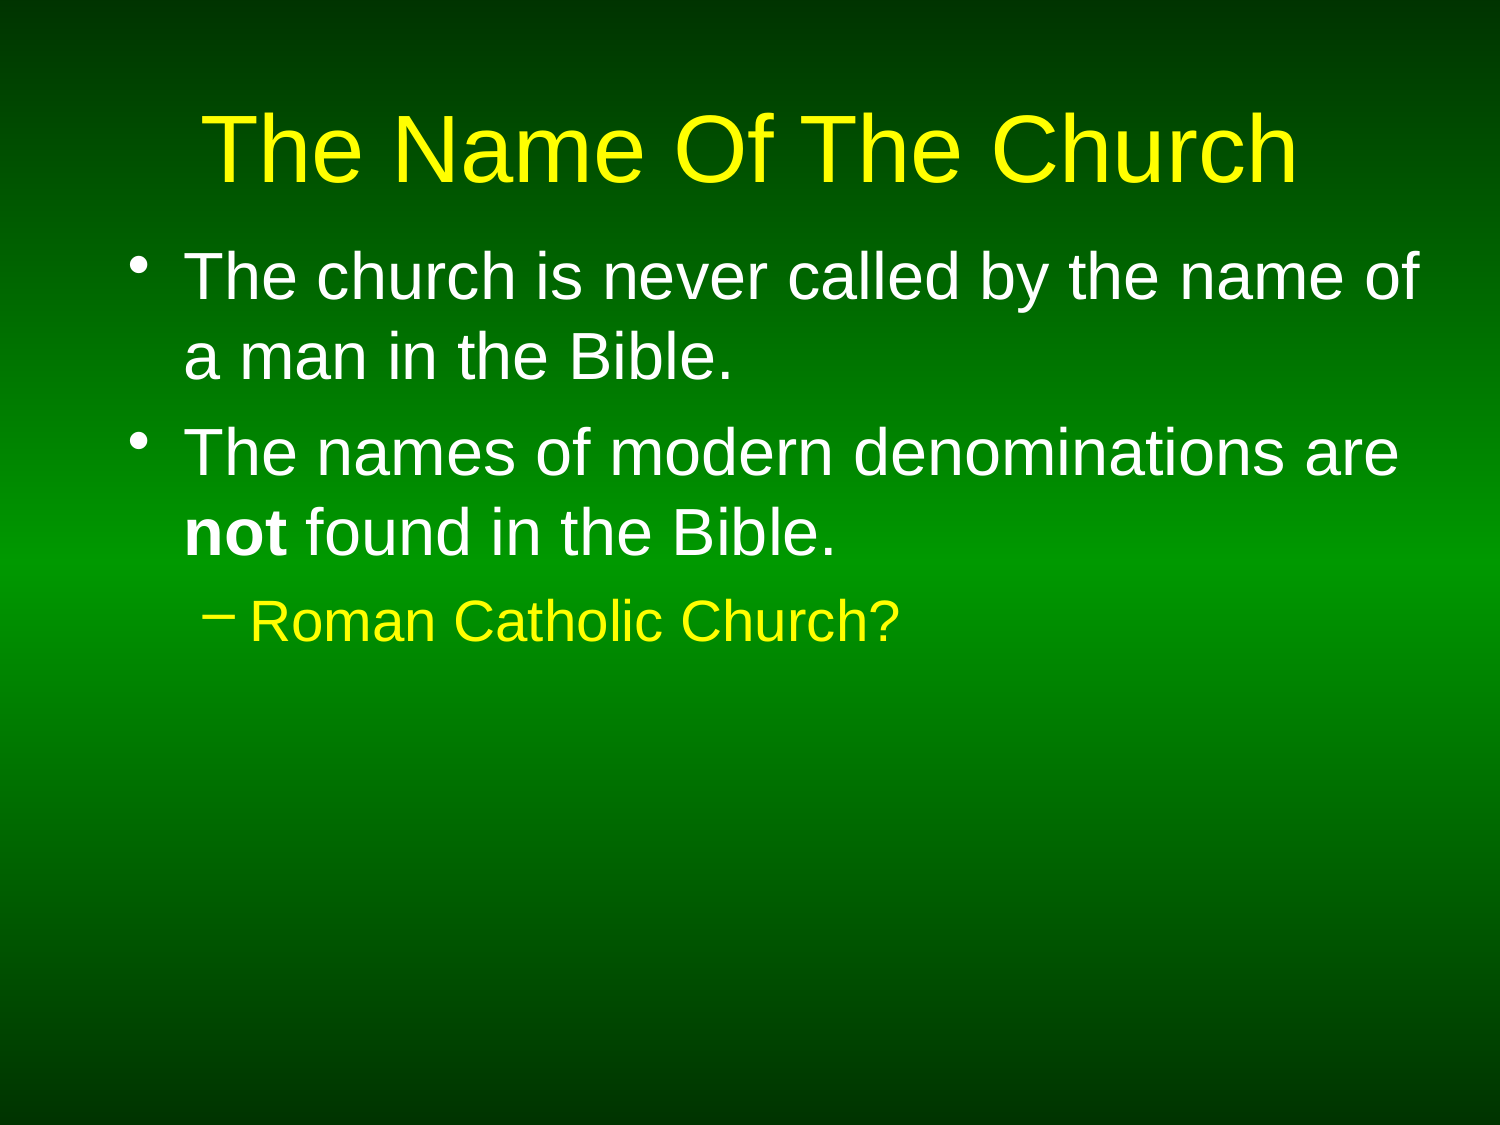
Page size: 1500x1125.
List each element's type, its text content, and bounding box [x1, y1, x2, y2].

title The Name Of The Church [37, 50, 1463, 238]
list The church is never called by the name of a man in the Bible. The names of modern denominations are not found in the Bible. Roman Catholic Church? [112, 224, 1463, 1125]
